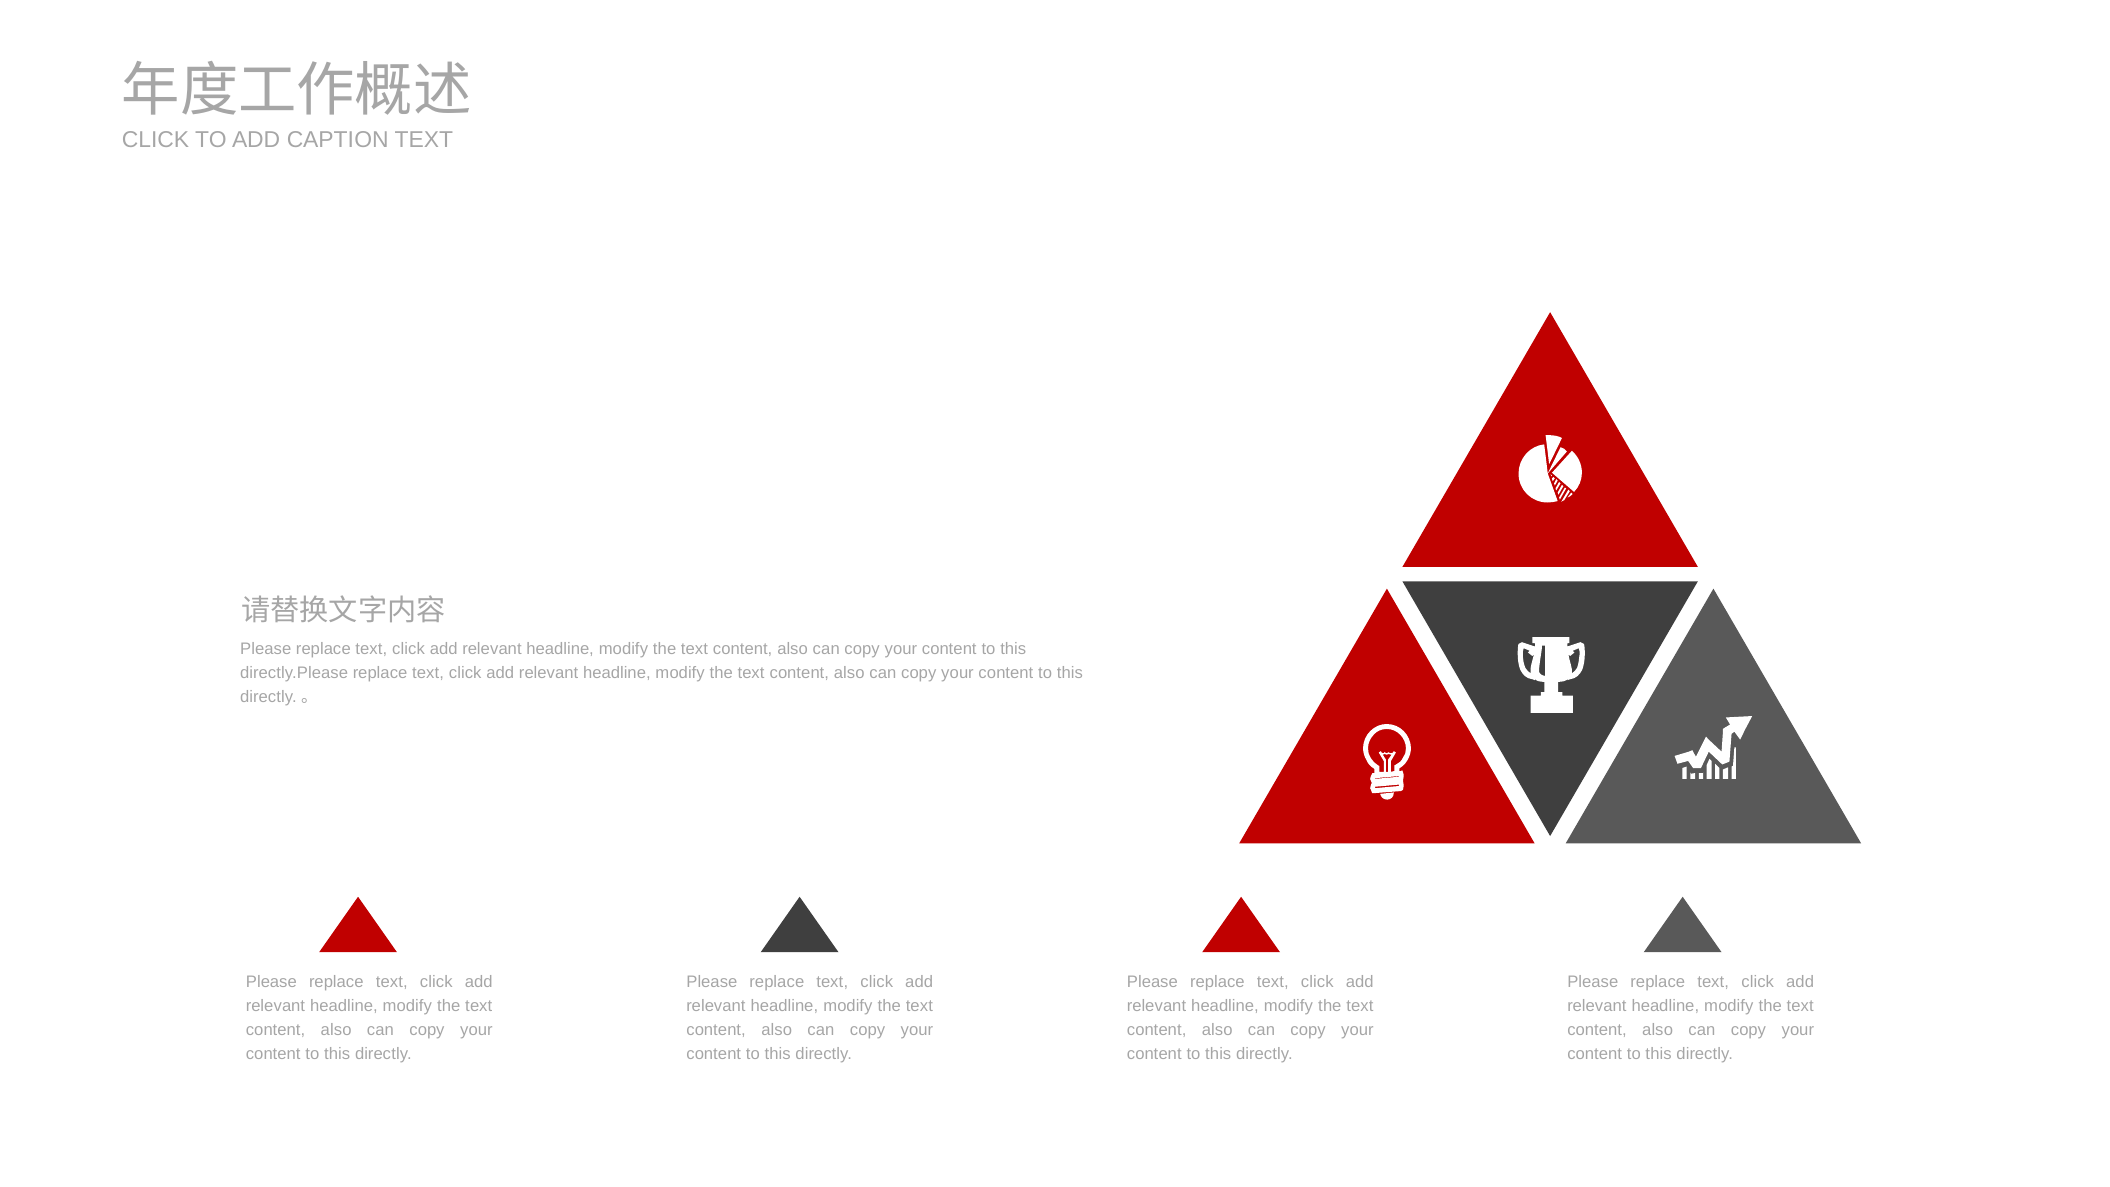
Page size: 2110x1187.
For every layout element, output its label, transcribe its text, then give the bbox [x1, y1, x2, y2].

text_box CLICK TO ADD CAPTION TEXT [121, 124, 501, 153]
text_box Please replace text, click add relevant headline, modify the text content, also can copy your content to this directly. [671, 959, 949, 1070]
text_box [1565, 588, 1862, 844]
text_box Please replace text, click add relevant headline, modify the text content, also can copy your content to this directly. [1552, 959, 1830, 1070]
text_box [1200, 894, 1283, 954]
text_box 年度工作概述 [121, 52, 501, 123]
text_box Please replace text, click add relevant headline, modify the text content, also can copy your content to this directly.Please replace text, click add relevant headline, modify the text content, also can copy your content to this directly.。 [225, 626, 1143, 713]
text_box Please replace text, click add relevant headline, modify the text content, also can copy your content to this directly. [231, 959, 508, 1070]
text_box [758, 894, 841, 954]
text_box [1402, 312, 1698, 567]
text_box [317, 894, 399, 954]
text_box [1402, 581, 1698, 837]
text_box 请替换文字内容 [226, 577, 461, 626]
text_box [1239, 588, 1535, 844]
text_box [1641, 894, 1724, 954]
text_box Please replace text, click add relevant headline, modify the text content, also can copy your content to this directly. [1112, 959, 1389, 1070]
